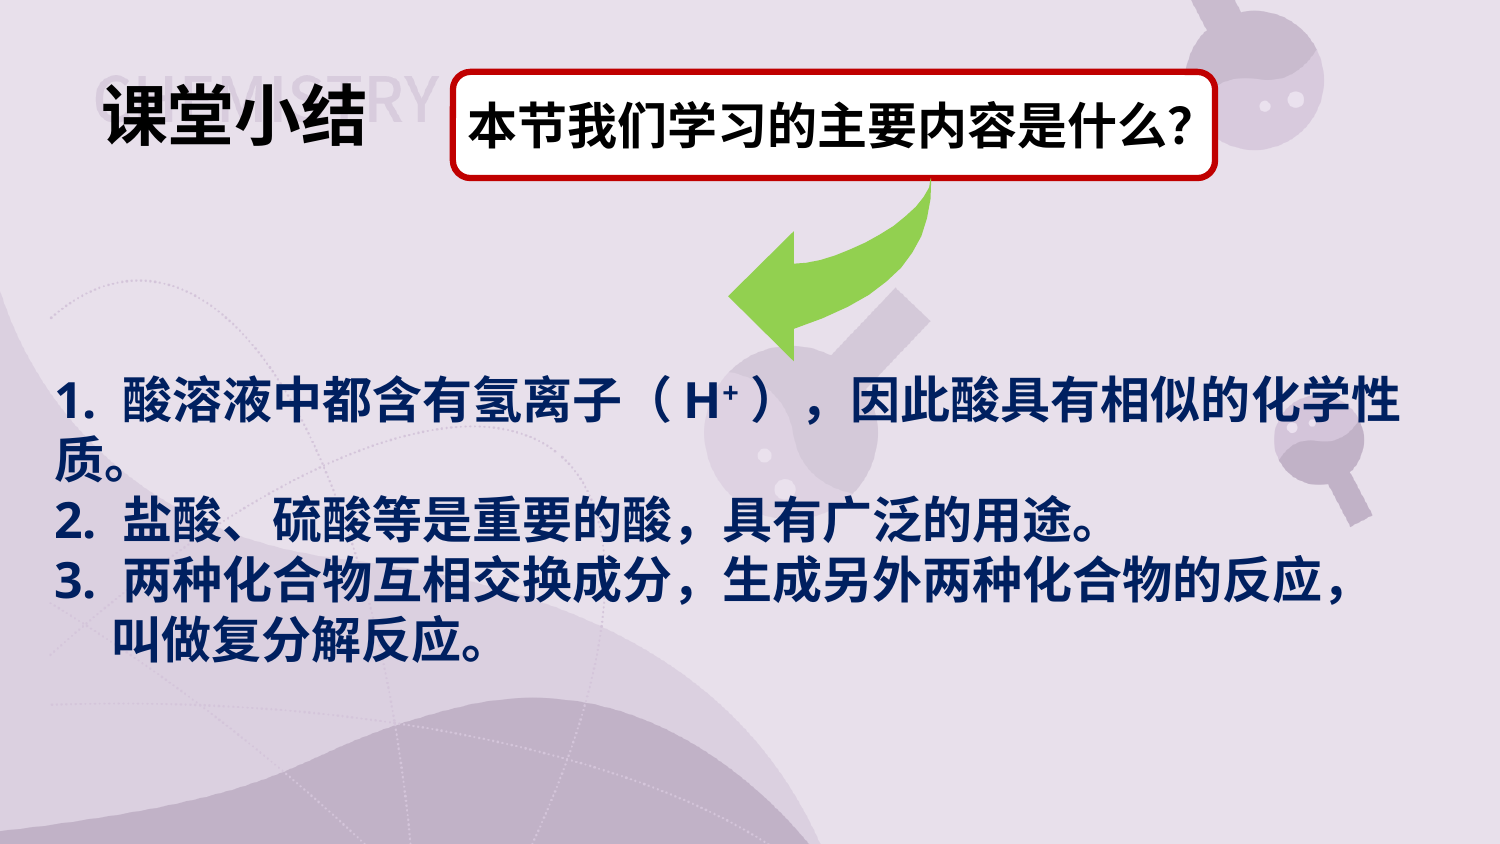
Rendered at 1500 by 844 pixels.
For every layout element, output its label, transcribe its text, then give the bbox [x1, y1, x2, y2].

text_box [453, 162, 1215, 179]
picture [0, 0, 1500, 844]
text_box 1. 酸溶液中都含有氢离子（H+），因此酸具有相似的化学性质。 2. 盐酸、硫酸等是重要的酸，具有广泛的用途。 3. 两种化合物互相交换成分，生成另外两种化合物的反应， 叫做复分解反应。 [39, 361, 1490, 677]
text_box [728, 178, 932, 362]
text_box 本节我们学习的主要内容是什么？ [452, 87, 1233, 162]
text_box [453, 71, 1215, 87]
text_box 课堂小结 [86, 66, 384, 162]
